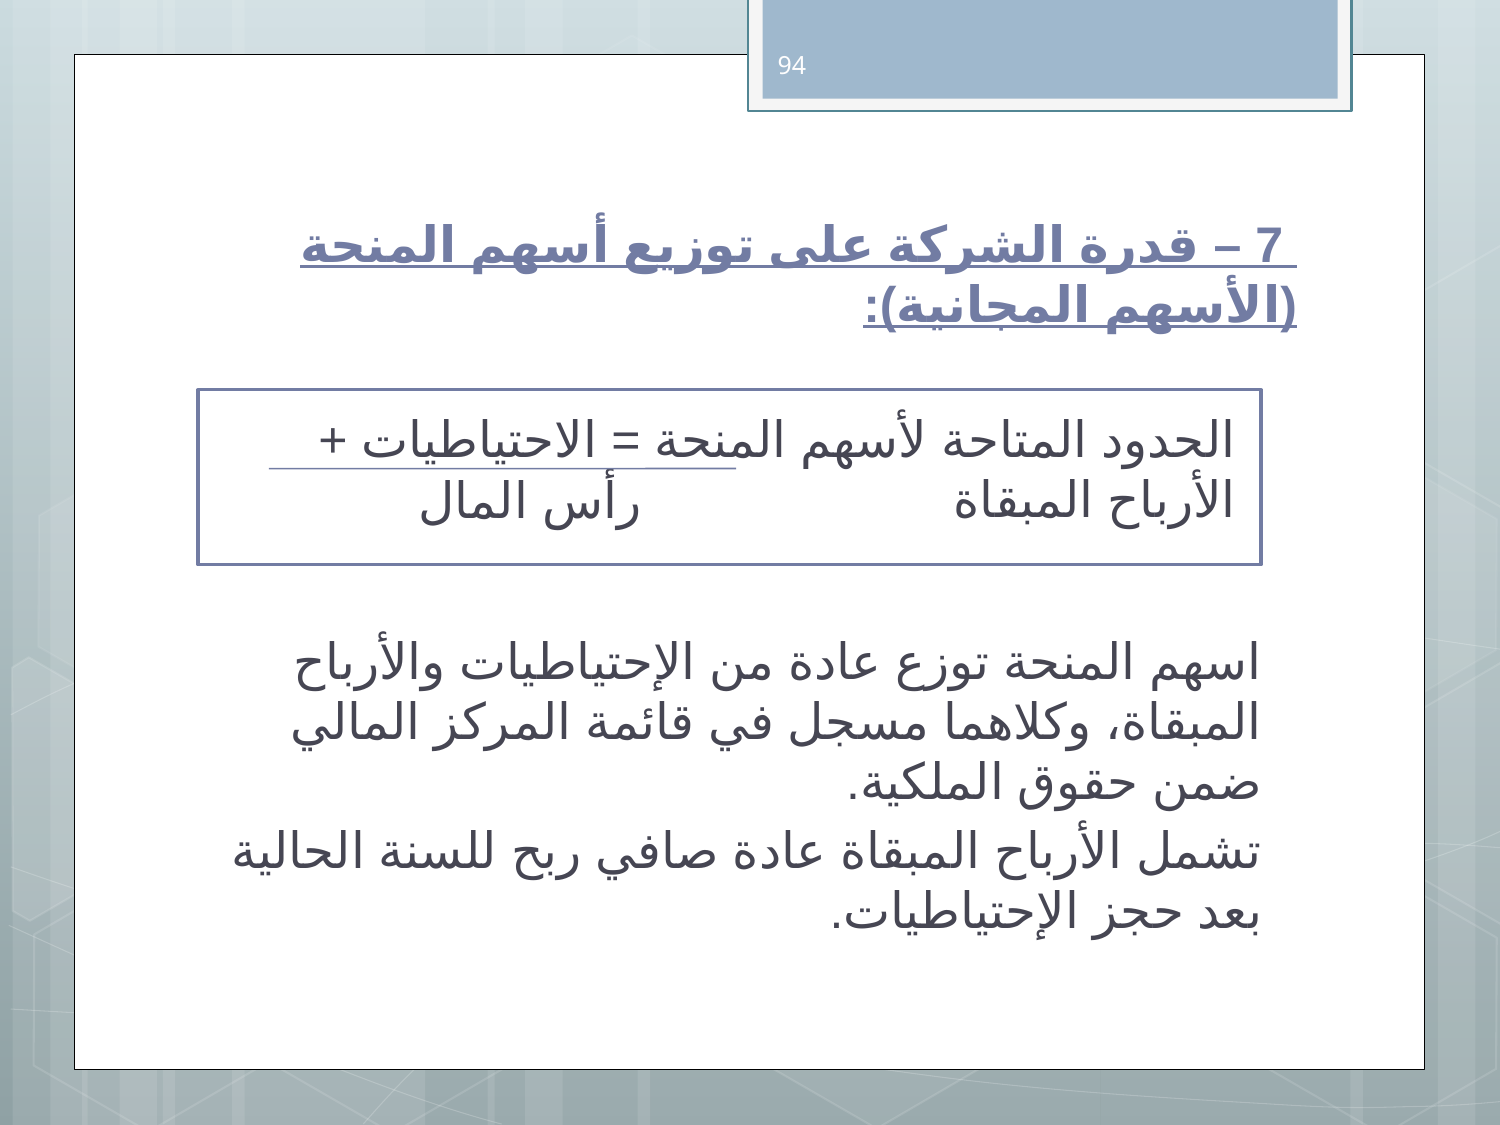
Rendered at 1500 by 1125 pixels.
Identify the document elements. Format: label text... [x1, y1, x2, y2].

slide_number 94 [762, 36, 982, 97]
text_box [197, 389, 1262, 566]
title 7 – قدرة الشركة على توزيع أسهم المنحة (الأسهم المجانية): [159, 243, 1313, 340]
list اسهم المنحة توزع عادة من الإحتياطيات والأرباح المبقاة، وكلاهما مسجل في قائمة المركز المالي ضمن حقوق الملكية. تشمل الأرباح المبقاة عادة صافي ربح للسنة الحالية بعد حجز الإحتياطيات. [176, 621, 1289, 1000]
